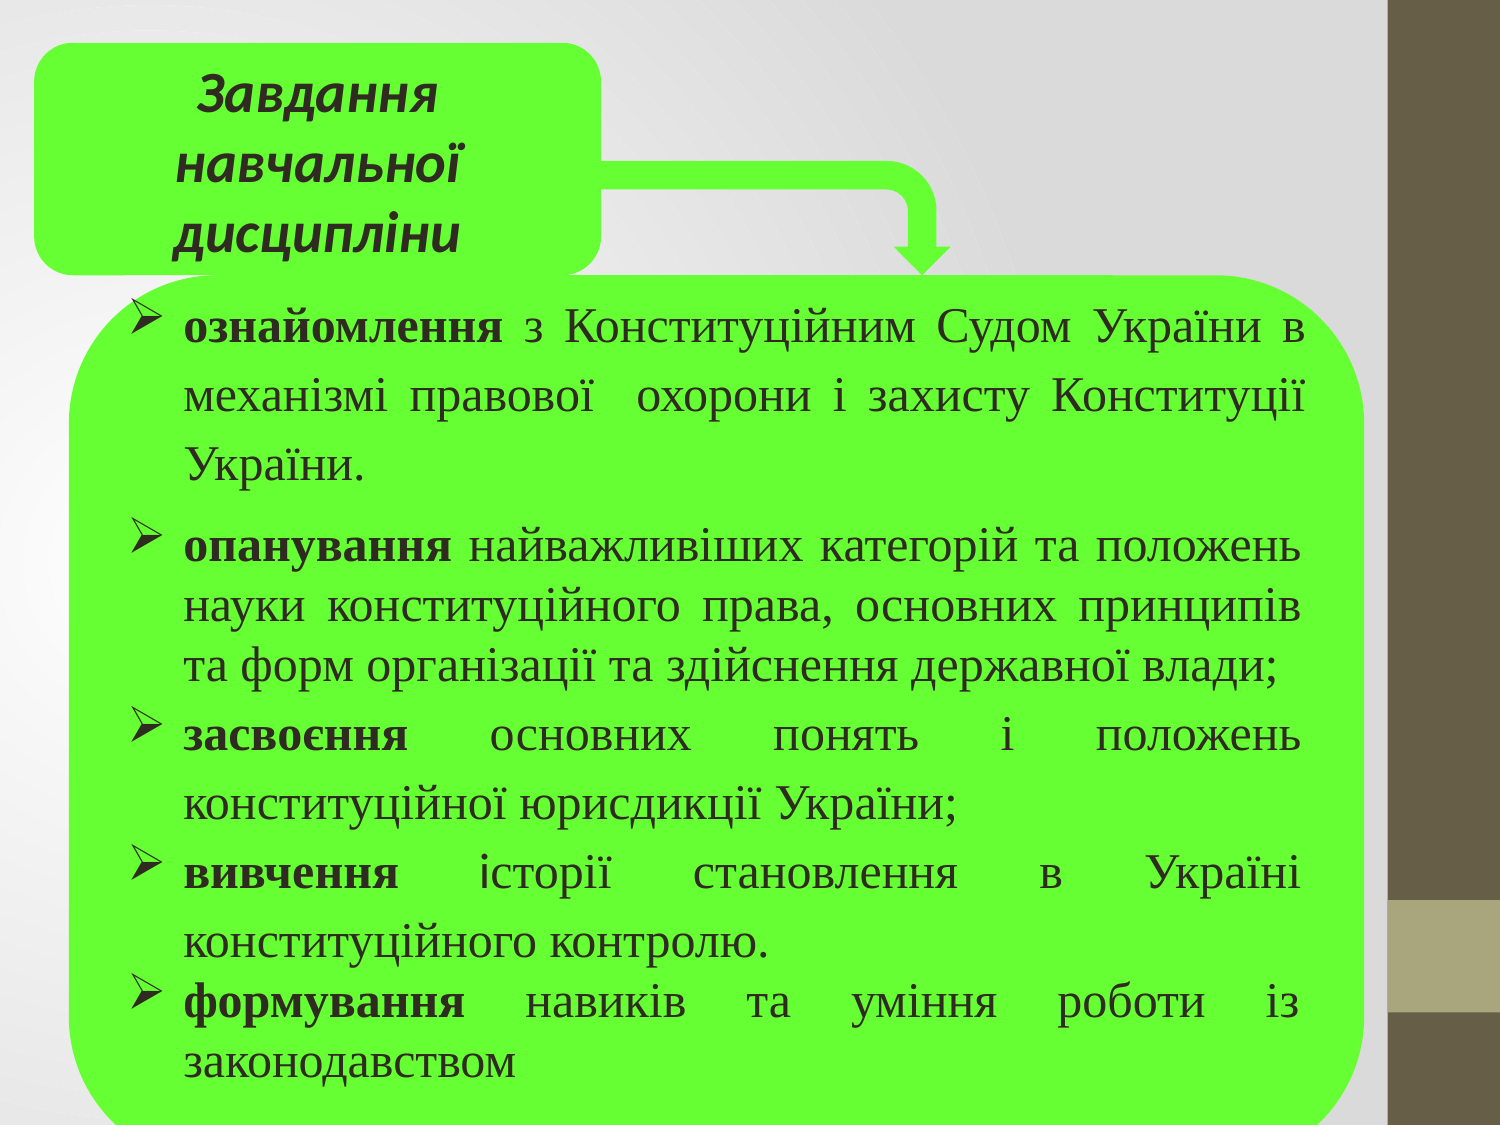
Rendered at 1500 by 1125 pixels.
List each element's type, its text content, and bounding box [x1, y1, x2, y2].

text_box ознайомлення з Конституційним Судом України в механізмі правової охорони і захисту Конституції України. опанування найважливіших категорій та положень науки конституційного права, основних принципів та форм організації та здійснення державної влади; засвоєння основних понять і положень конституційної юрисдикції України; вивчення історії становлення в Україні конституційного контролю. формування навиків та уміння роботи із законодавством [67, 274, 1366, 1125]
text_box Завдання навчальної дисципліни [33, 41, 603, 277]
text_box [594, 158, 953, 278]
